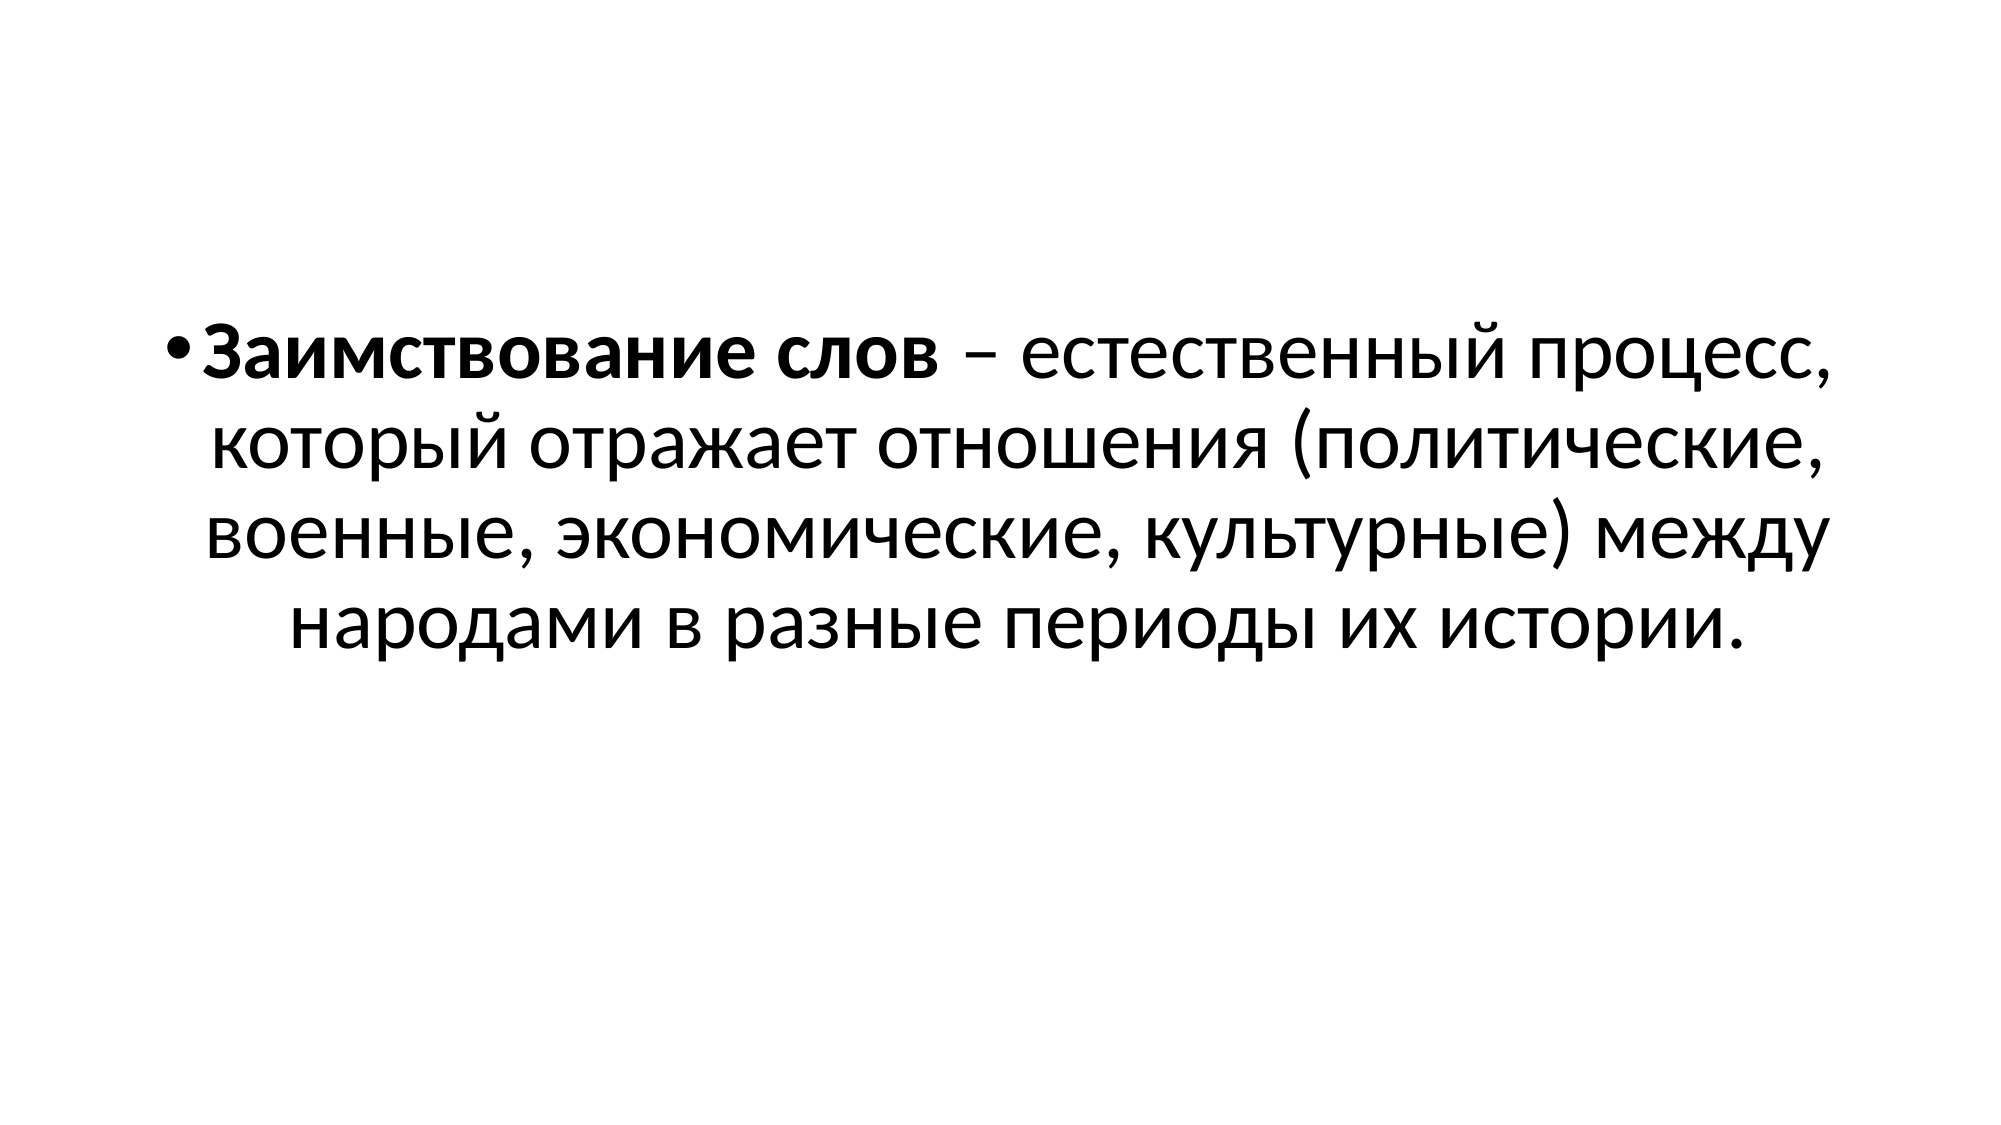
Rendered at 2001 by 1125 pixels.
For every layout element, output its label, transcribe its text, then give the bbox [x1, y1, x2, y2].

list Заимствование слов – естественный процесс, который отражает отношения (политические, военные, экономические, культурные) между народами в разные периоды их истории. [137, 299, 1863, 1014]
